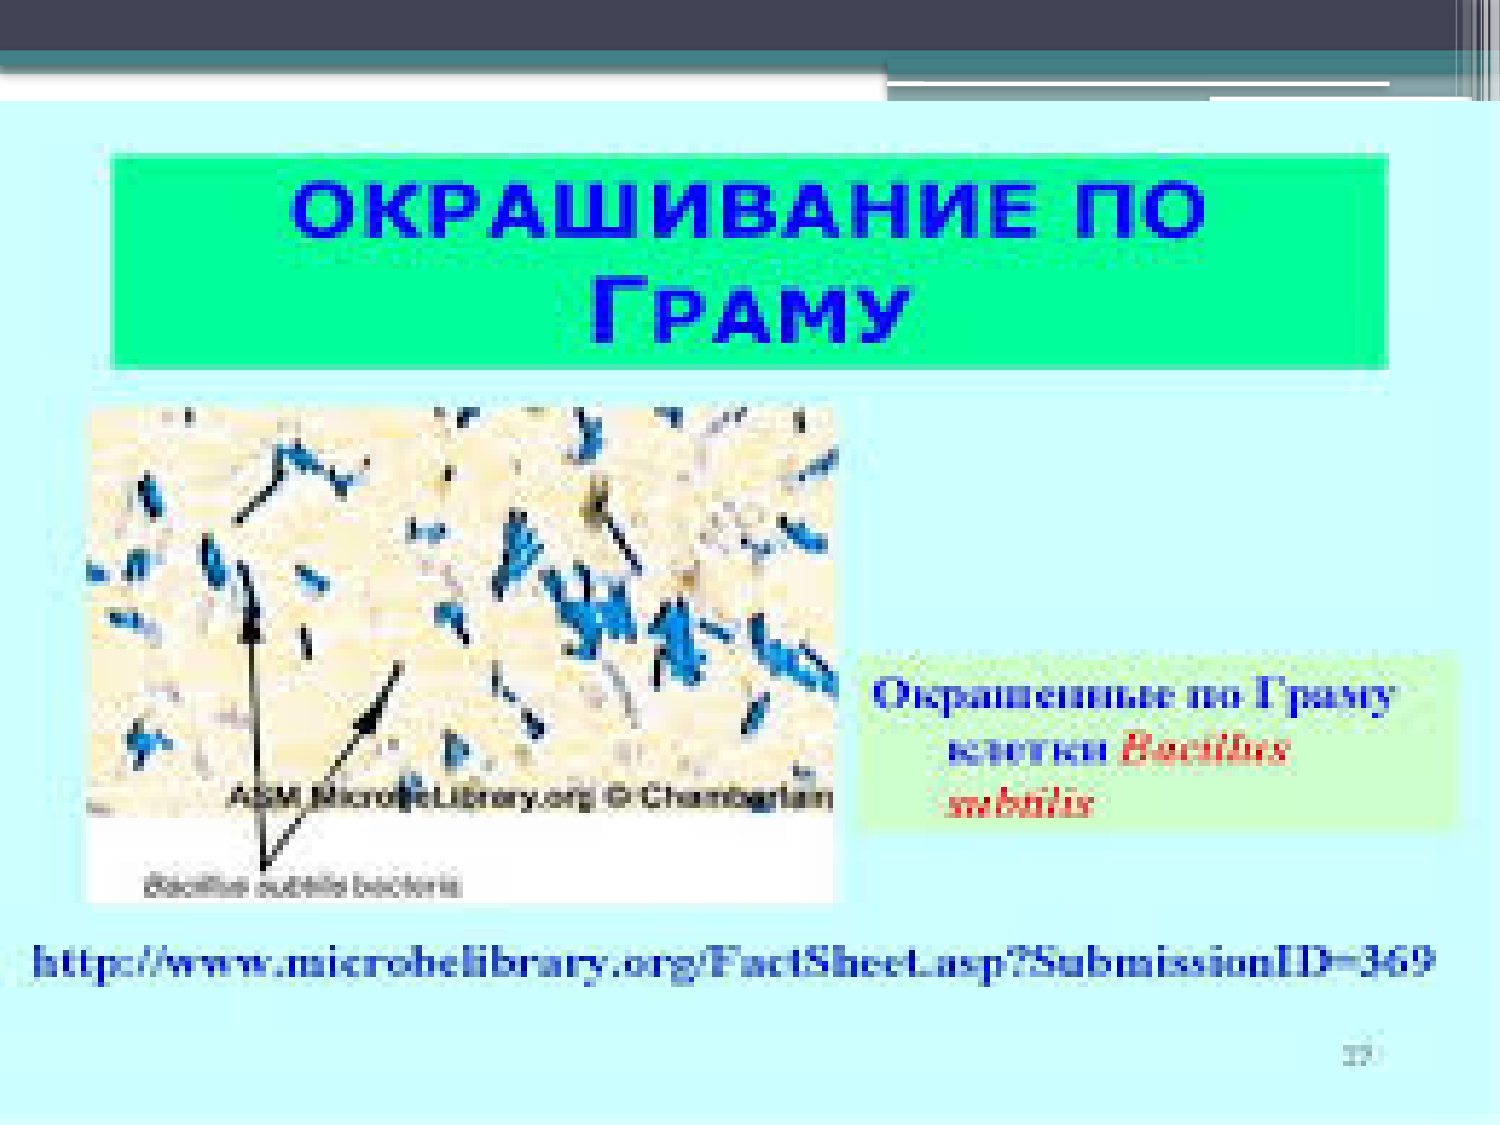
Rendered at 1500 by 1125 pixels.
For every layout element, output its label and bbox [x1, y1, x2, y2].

list [0, 101, 1500, 1125]
